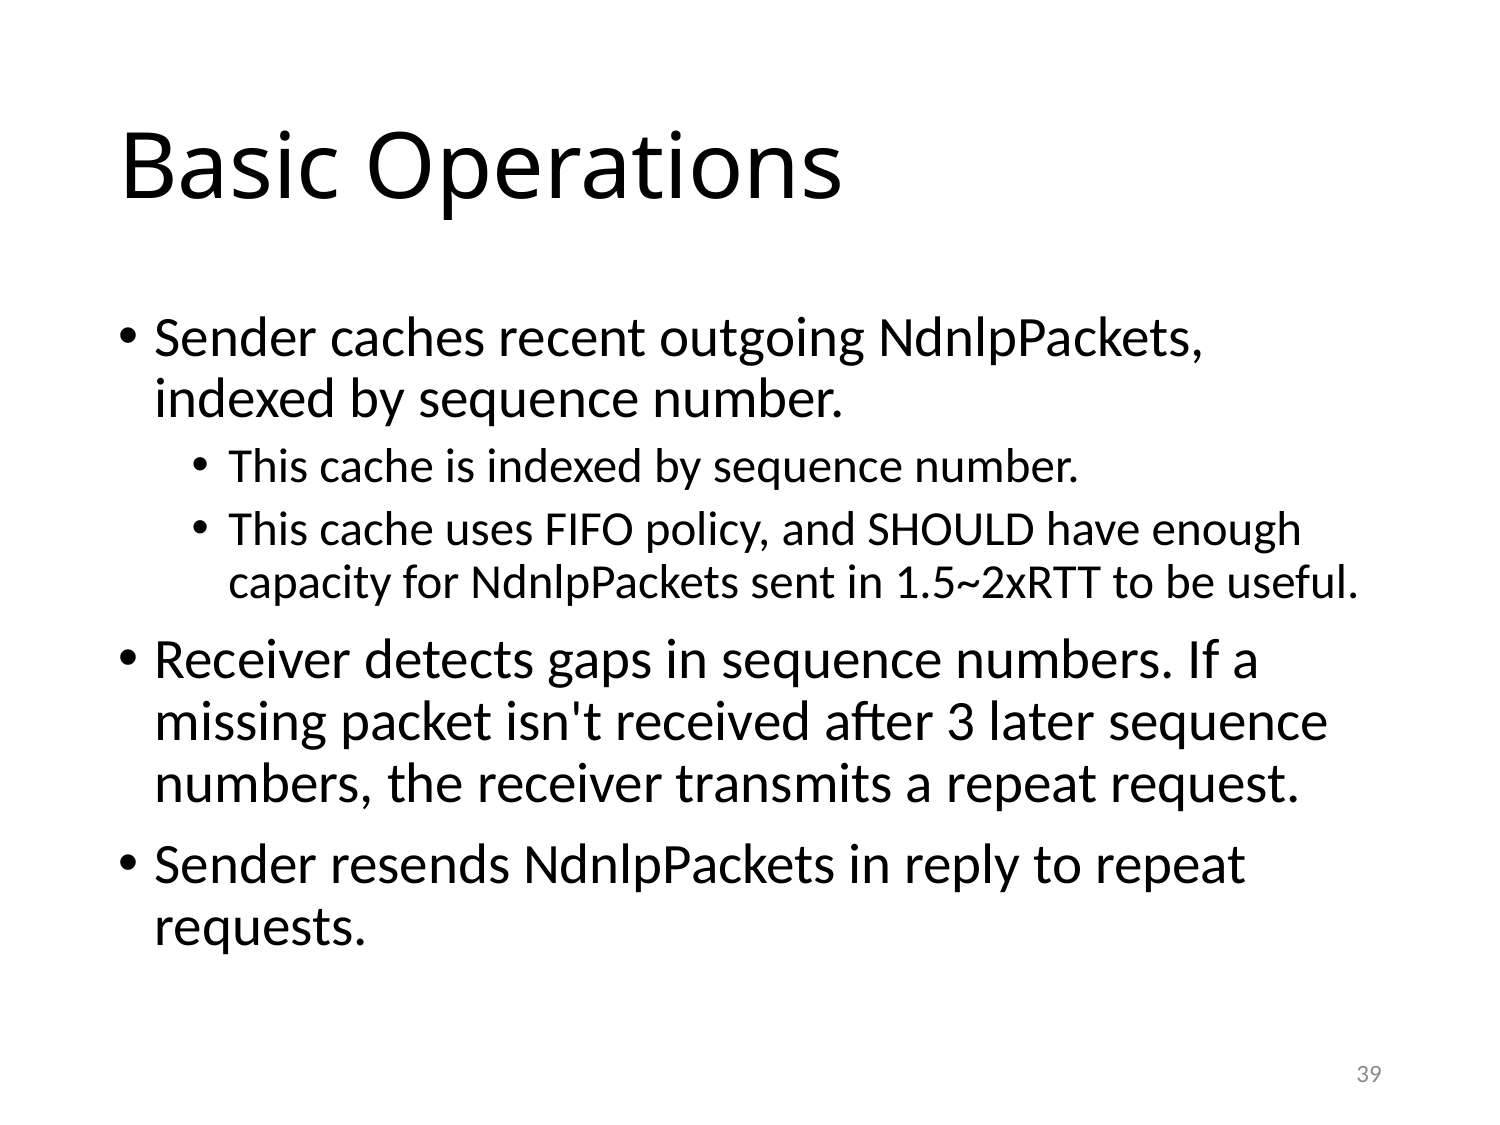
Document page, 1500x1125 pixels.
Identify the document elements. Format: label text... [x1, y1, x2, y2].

title Basic Operations [103, 59, 1397, 278]
slide_number 39 [1059, 1042, 1397, 1103]
list Sender caches recent outgoing NdnlpPackets, indexed by sequence number. This cache is indexed by sequence number. This cache uses FIFO policy, and SHOULD have enough capacity for NdnlpPackets sent in 1.5~2xRTT to be useful. Receiver detects gaps in sequence numbers. If a missing packet isn't received after 3 later sequence numbers, the receiver transmits a repeat request. Sender resends NdnlpPackets in reply to repeat requests. [103, 299, 1397, 1014]
